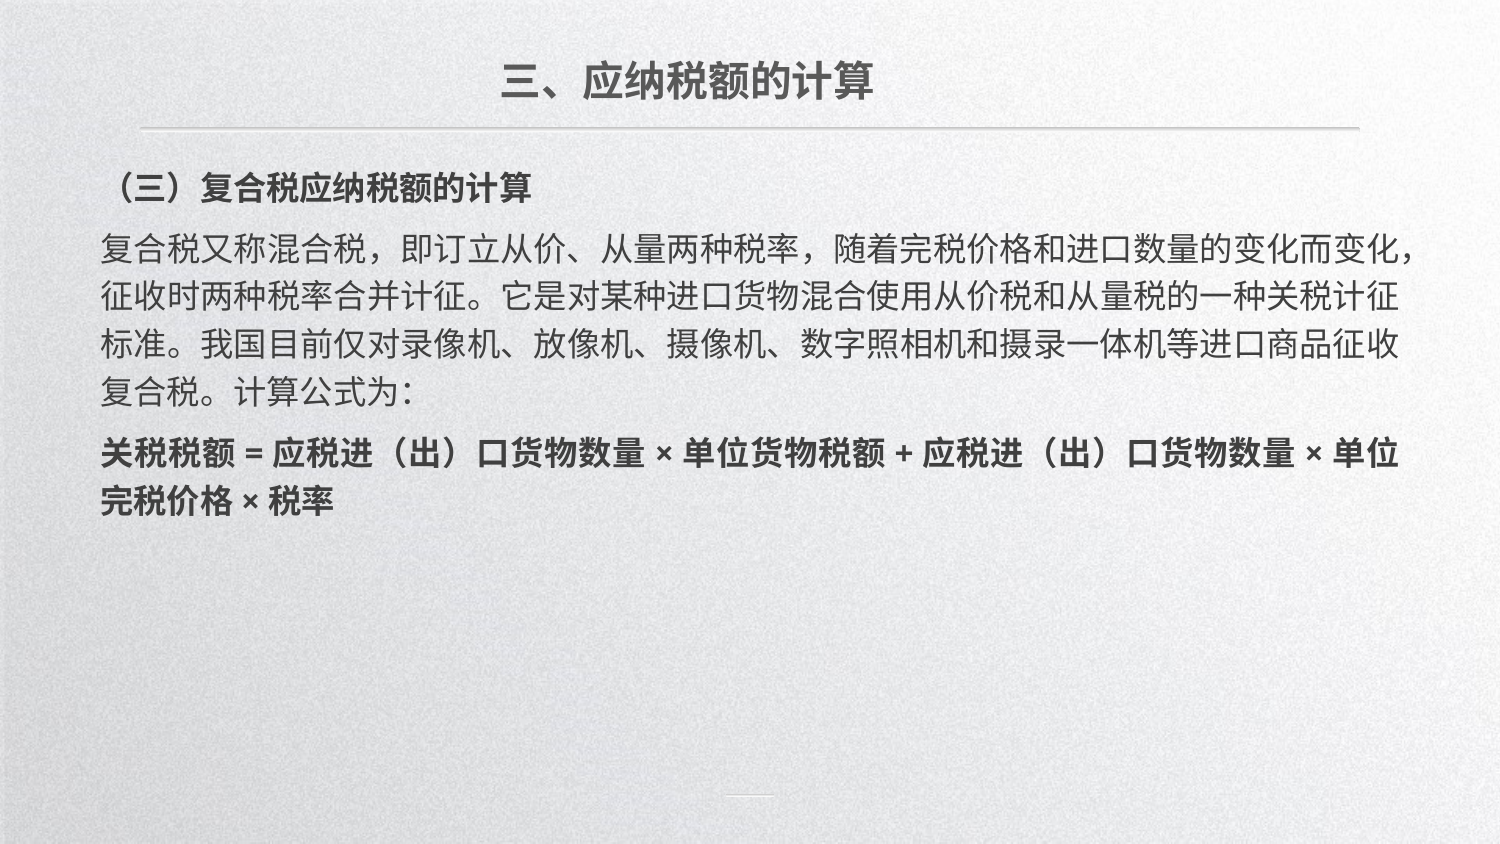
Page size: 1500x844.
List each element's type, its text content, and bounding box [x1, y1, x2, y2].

text_box 三、应纳税额的计算 [337, 49, 1038, 111]
picture [0, 0, 1500, 844]
text_box （三）复合税应纳税额的计算 复合税又称混合税，即订立从价、从量两种税率，随着完税价格和进口数量的变化而变化，征收时两种税率合并计征。它是对某种进口货物混合使用从价税和从量税的一种关税计征标准。我国目前仅对录像机、放像机、摄像机、数字照相机和摄录一体机等进口商品征收复合税。计算公式为： 关税税额=应税进（出）口货物数量×单位货物税额+应税进（出）口货物数量×单位完税价格×税率 [100, 159, 1400, 520]
